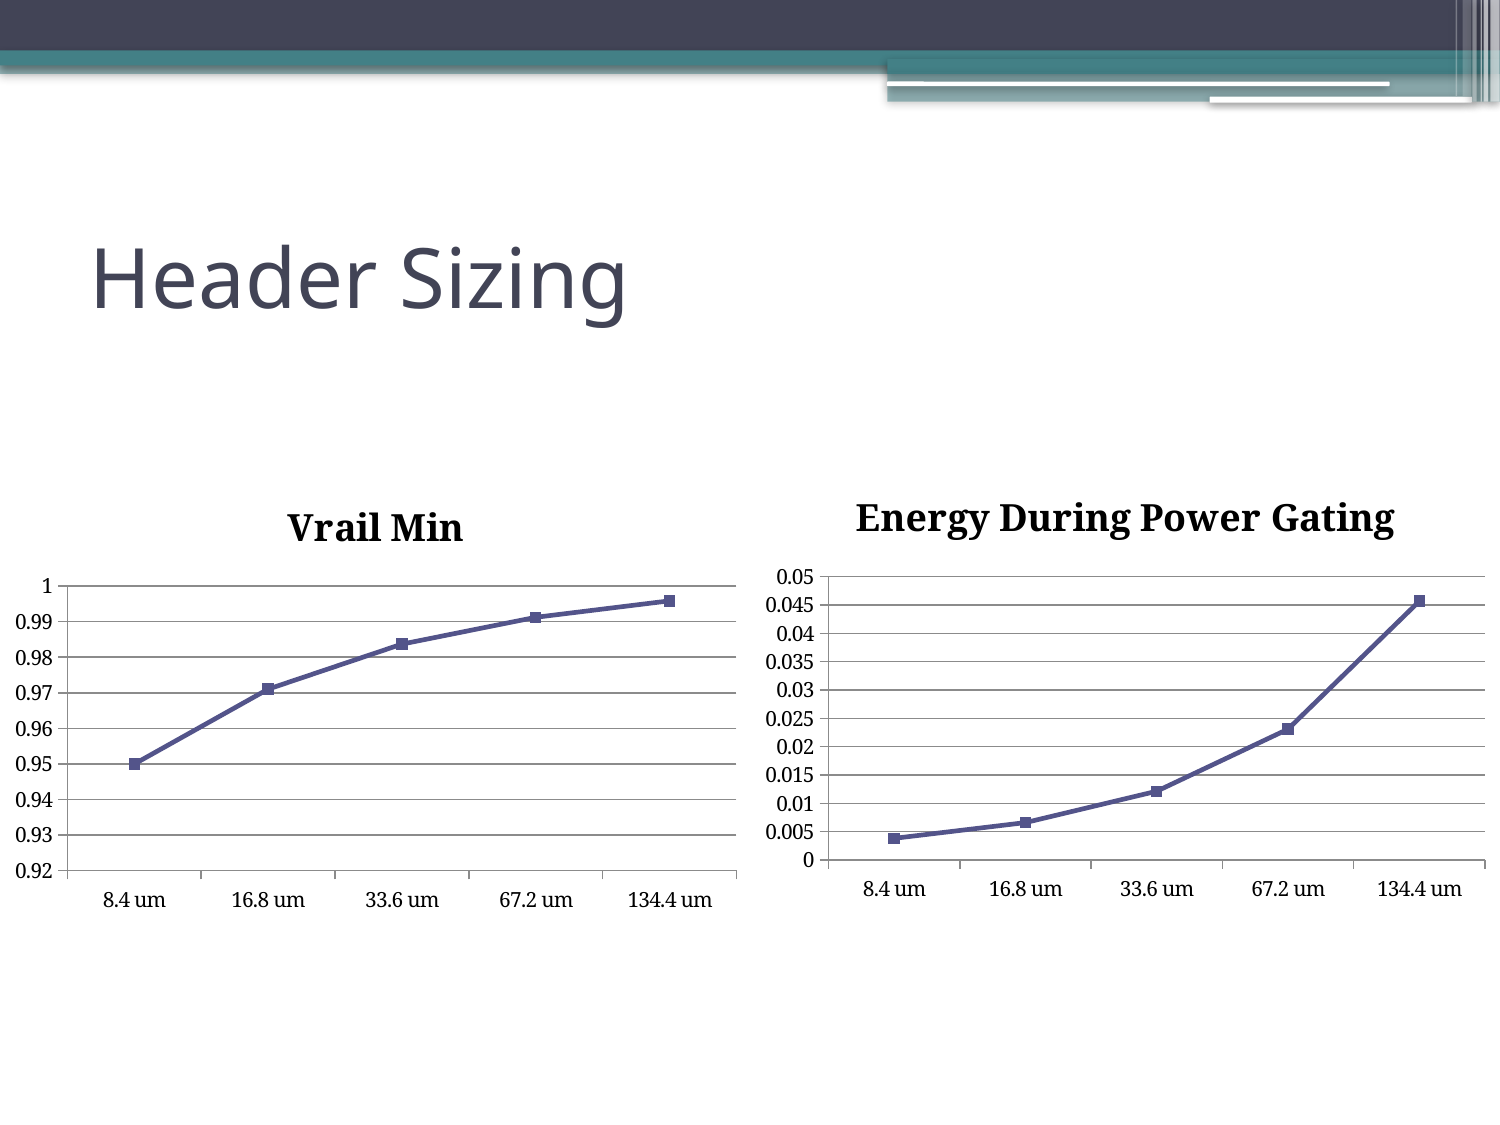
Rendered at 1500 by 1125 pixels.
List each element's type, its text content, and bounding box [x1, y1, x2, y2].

chart [0, 462, 1500, 923]
title Header Sizing [75, 187, 1425, 363]
